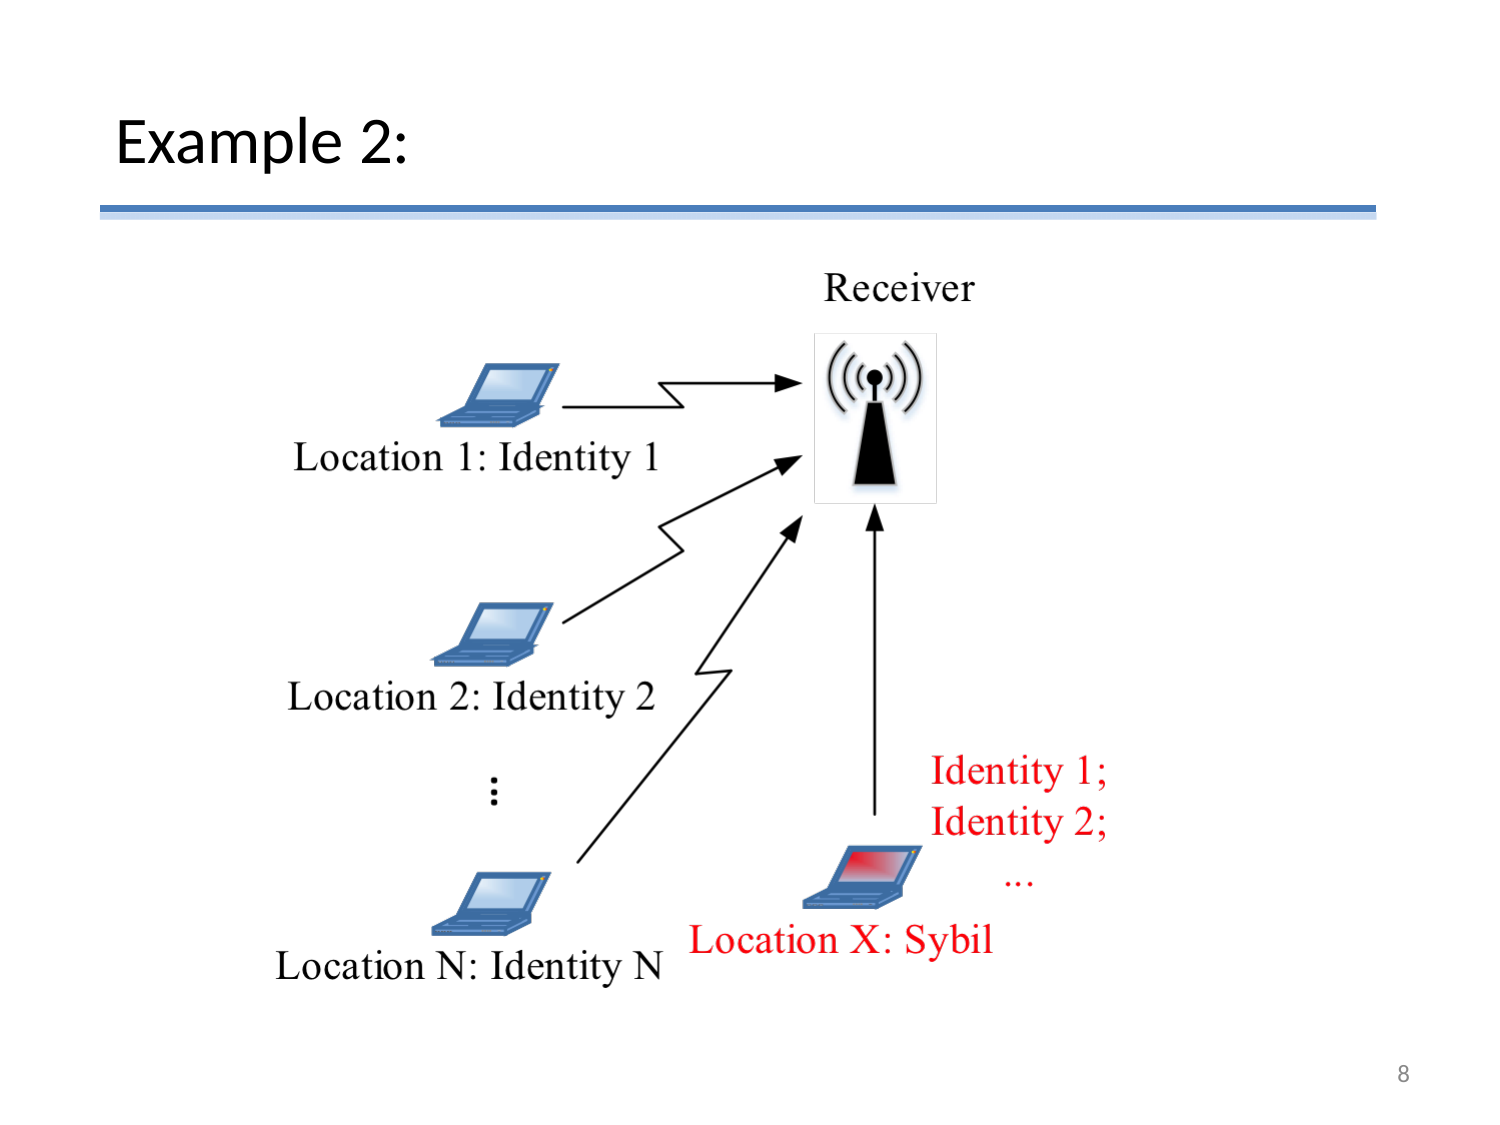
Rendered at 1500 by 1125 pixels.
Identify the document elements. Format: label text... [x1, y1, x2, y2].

picture [235, 249, 1200, 1000]
text_box Example 2: [100, 54, 1376, 205]
slide_number 8 [1074, 1042, 1425, 1103]
